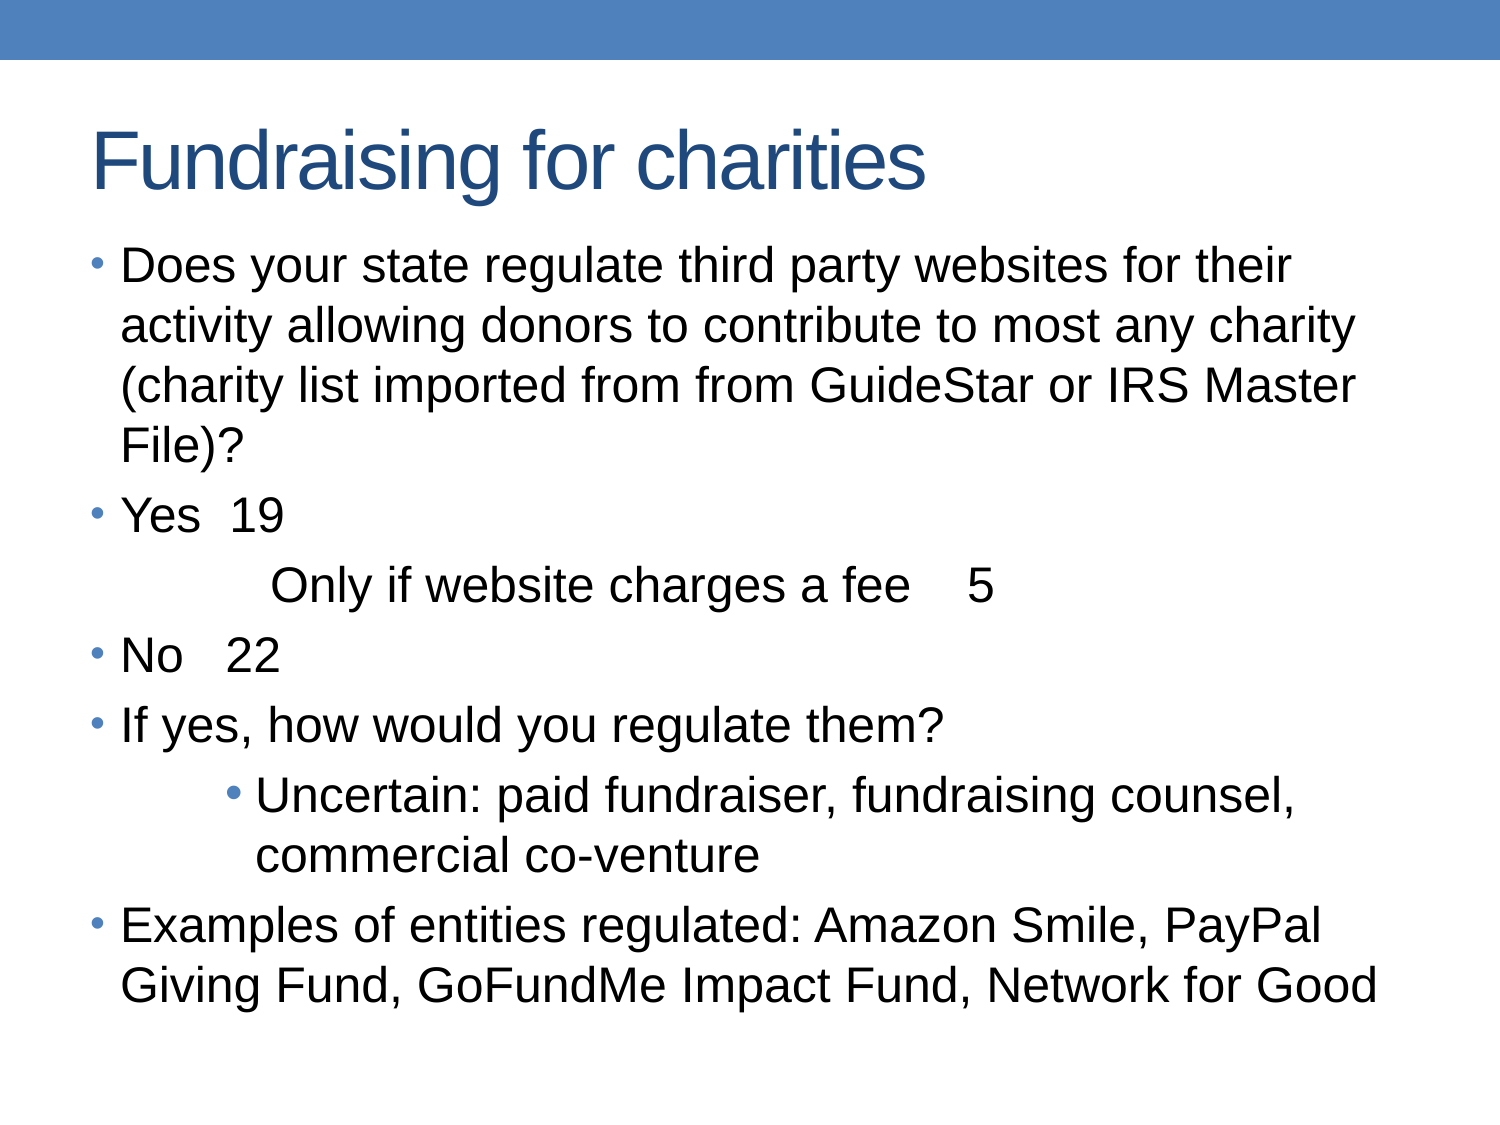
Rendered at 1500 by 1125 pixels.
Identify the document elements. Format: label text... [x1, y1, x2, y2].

title Fundraising for charities [75, 87, 1425, 224]
list Does your state regulate third party websites for their activity allowing donors to contribute to most any charity (charity list imported from from GuideStar or IRS Master File)? Yes 19 Only if website charges a fee 5 No 22 If yes, how would you regulate them? Uncertain: paid fundraiser, fundraising counsel, commercial co-venture Examples of entities regulated: Amazon Smile, PayPal Giving Fund, GoFundMe Impact Fund, Network for Good [75, 224, 1425, 1063]
